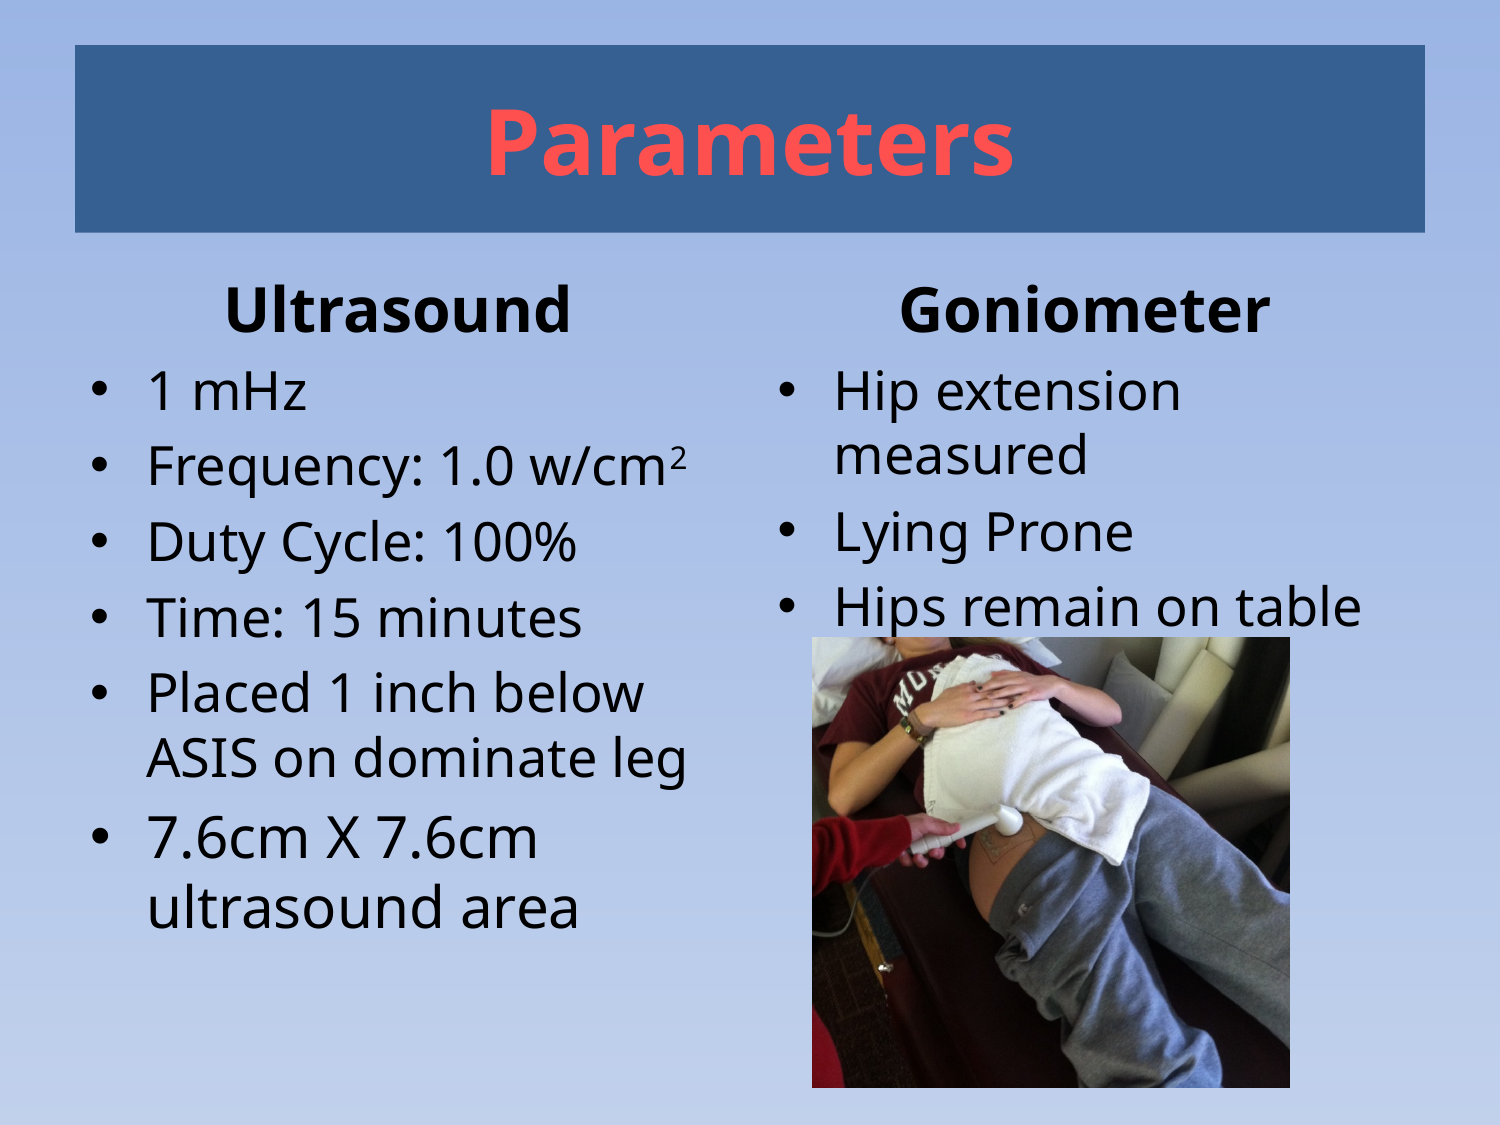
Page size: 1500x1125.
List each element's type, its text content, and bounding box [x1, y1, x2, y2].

list Ultrasound 1 mHz Frequency: 1.0 w/cm2 Duty Cycle: 100% Time: 15 minutes Placed 1 inch below ASIS on dominate leg 7.6cm X 7.6cm ultrasound area [75, 262, 738, 1005]
list Goniometer Hip extension measured Lying Prone Hips remain on table [762, 262, 1425, 1005]
picture [812, 637, 1290, 1088]
title Parameters [75, 45, 1425, 233]
